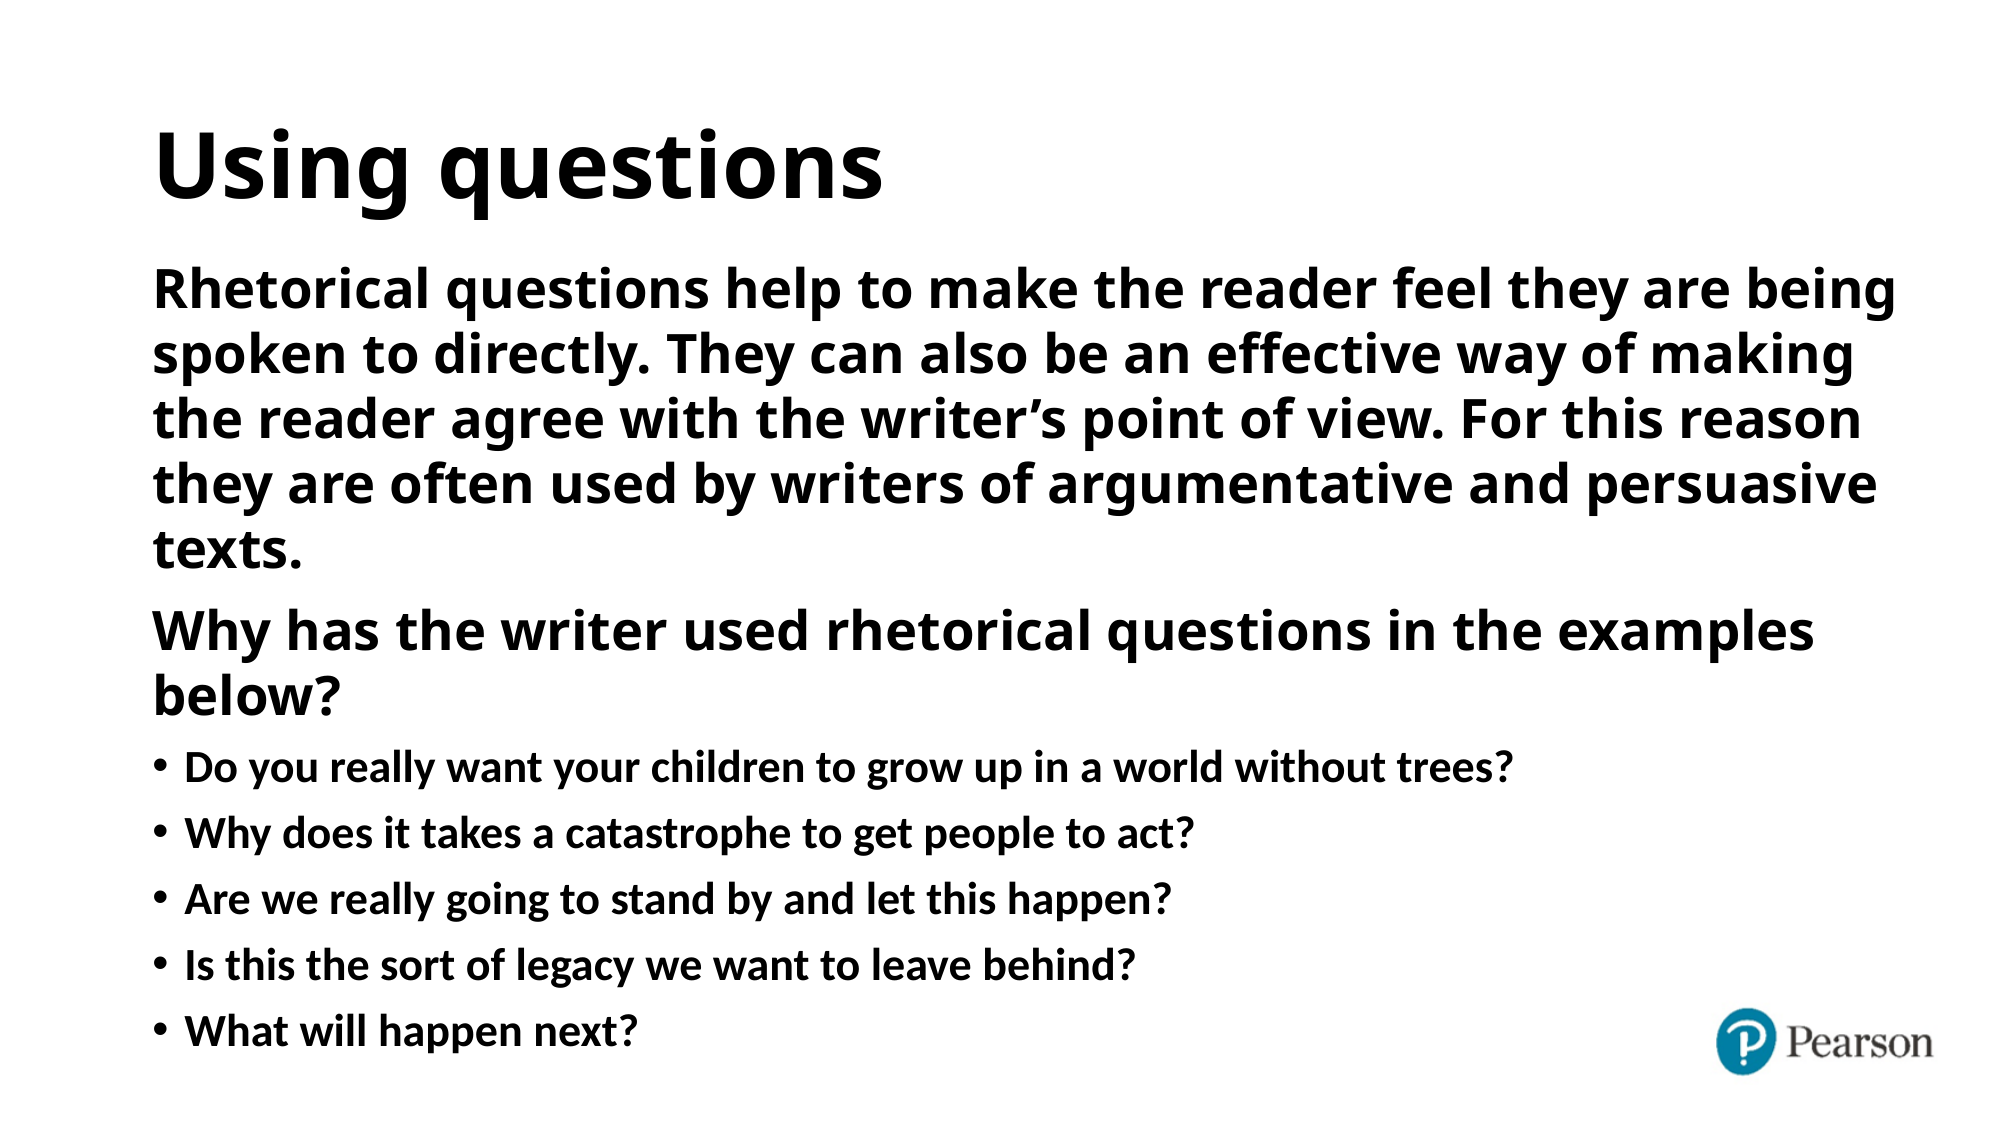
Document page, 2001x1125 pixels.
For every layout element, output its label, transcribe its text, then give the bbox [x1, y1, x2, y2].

title Using questions [137, 59, 1863, 246]
list Rhetorical questions help to make the reader feel they are being spoken to directly. They can also be an effective way of making the reader agree with the writer’s point of view. For this reason they are often used by writers of argumentative and persuasive texts. Why has the writer used rhetorical questions in the examples below? Do you really want your children to grow up in a world without trees? Why does it takes a catastrophe to get people to act? Are we really going to stand by and let this happen? Is this the sort of legacy we want to leave behind? What will happen next? [137, 246, 1946, 1065]
picture [1706, 993, 1944, 1086]
